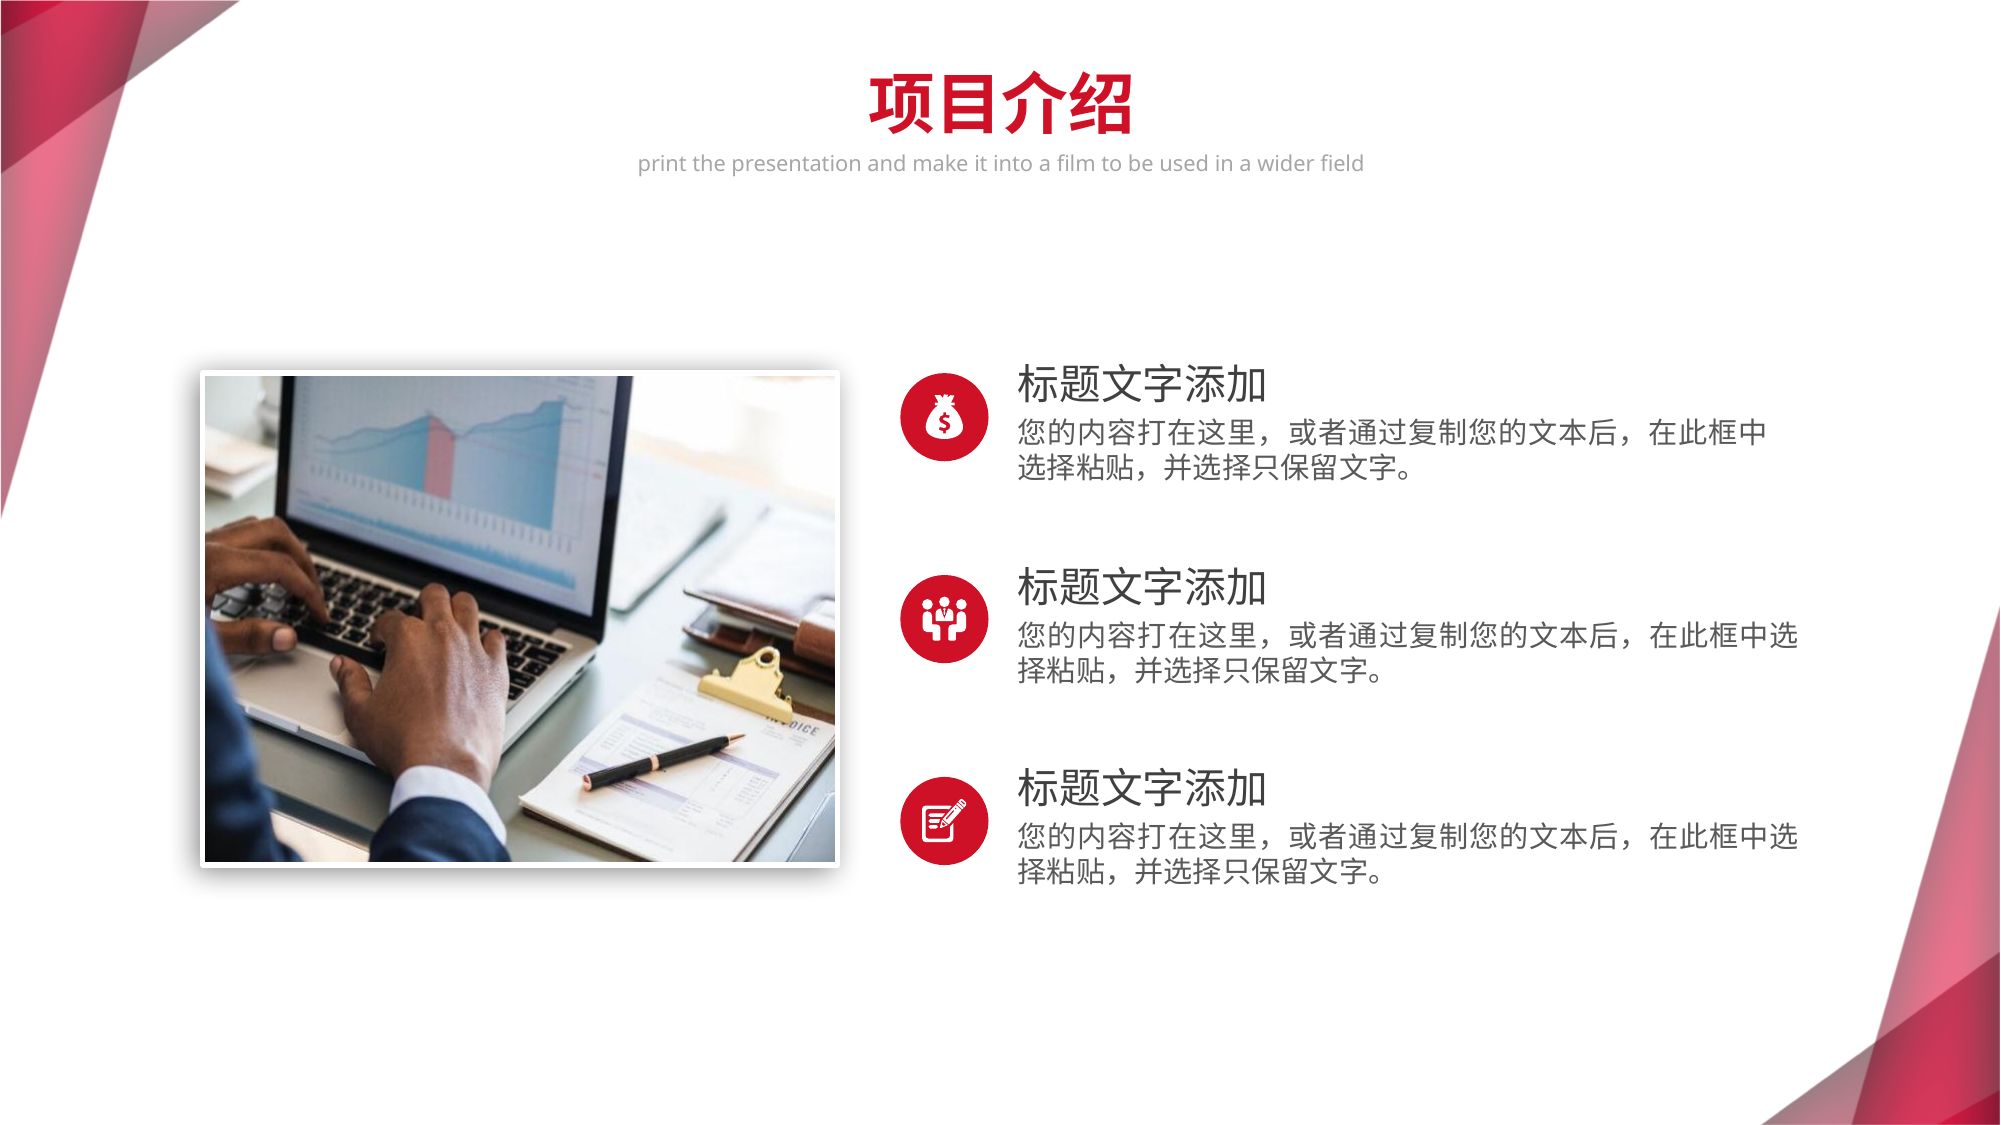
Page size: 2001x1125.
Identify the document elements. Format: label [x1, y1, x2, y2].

text_box [900, 552, 1815, 696]
picture [1698, 606, 2000, 1124]
picture [202, 373, 838, 866]
text_box [544, 54, 1459, 184]
text_box [900, 350, 1784, 494]
text_box [900, 754, 1815, 898]
picture [1, 1, 303, 519]
